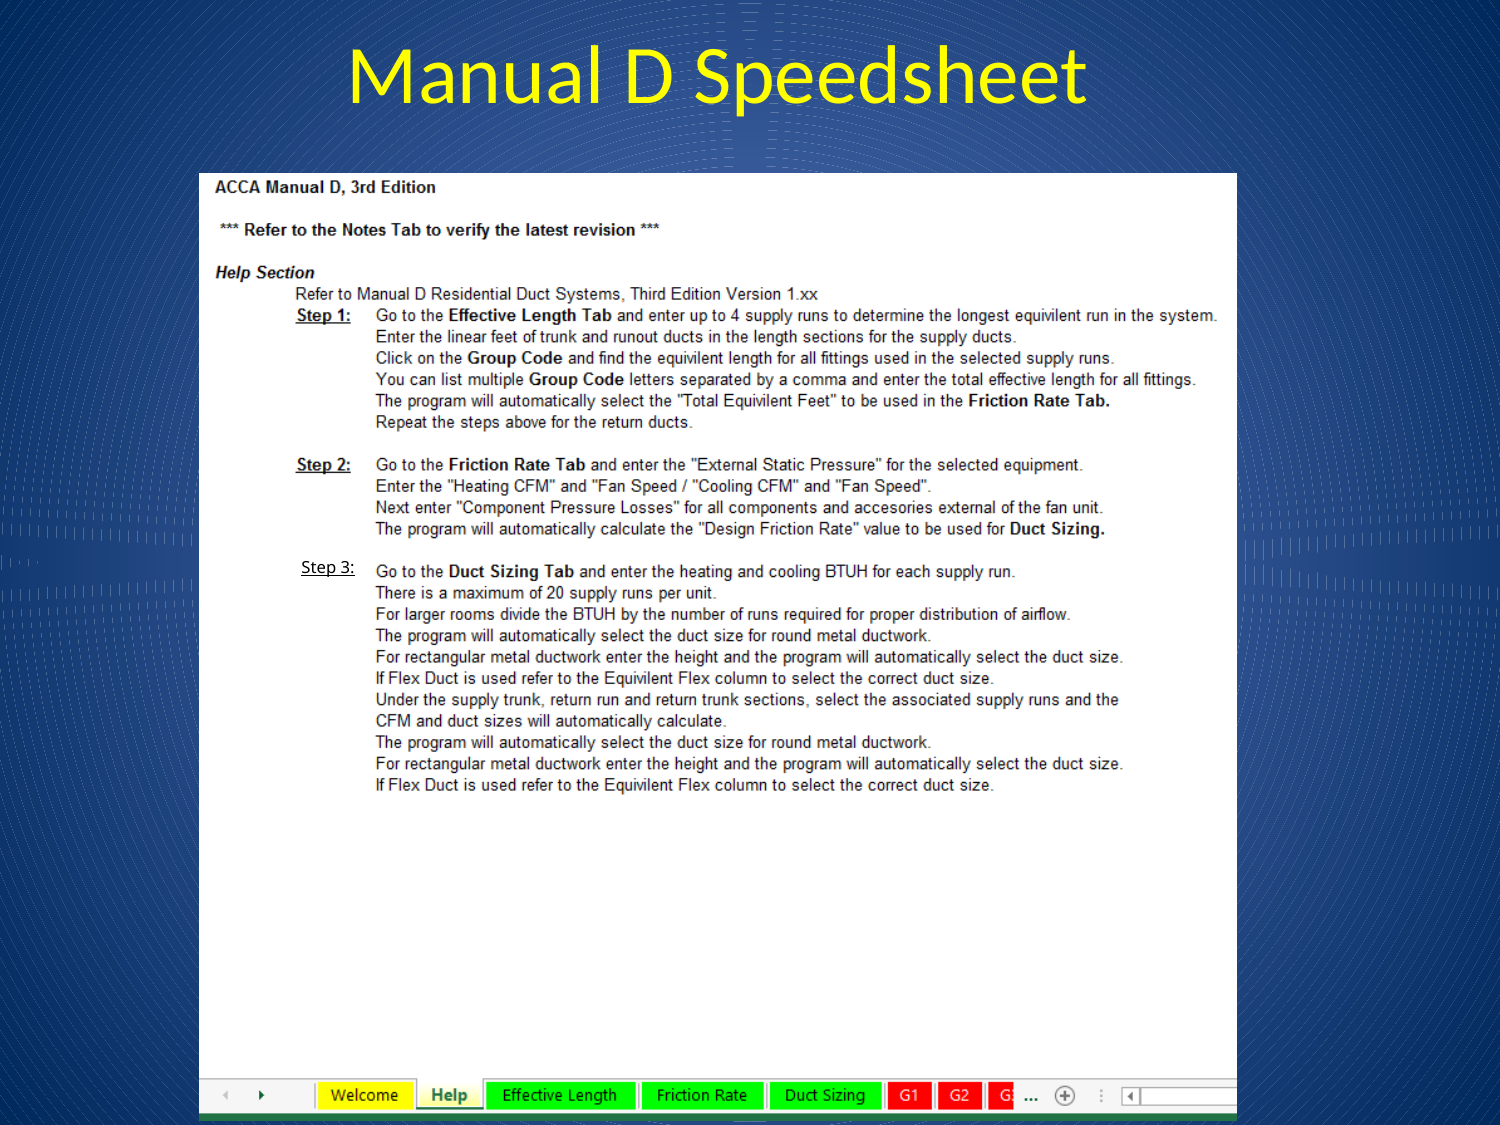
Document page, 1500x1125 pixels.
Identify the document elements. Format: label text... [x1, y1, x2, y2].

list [198, 172, 1237, 1121]
text_box Manual D Speedsheet [331, 12, 1104, 128]
